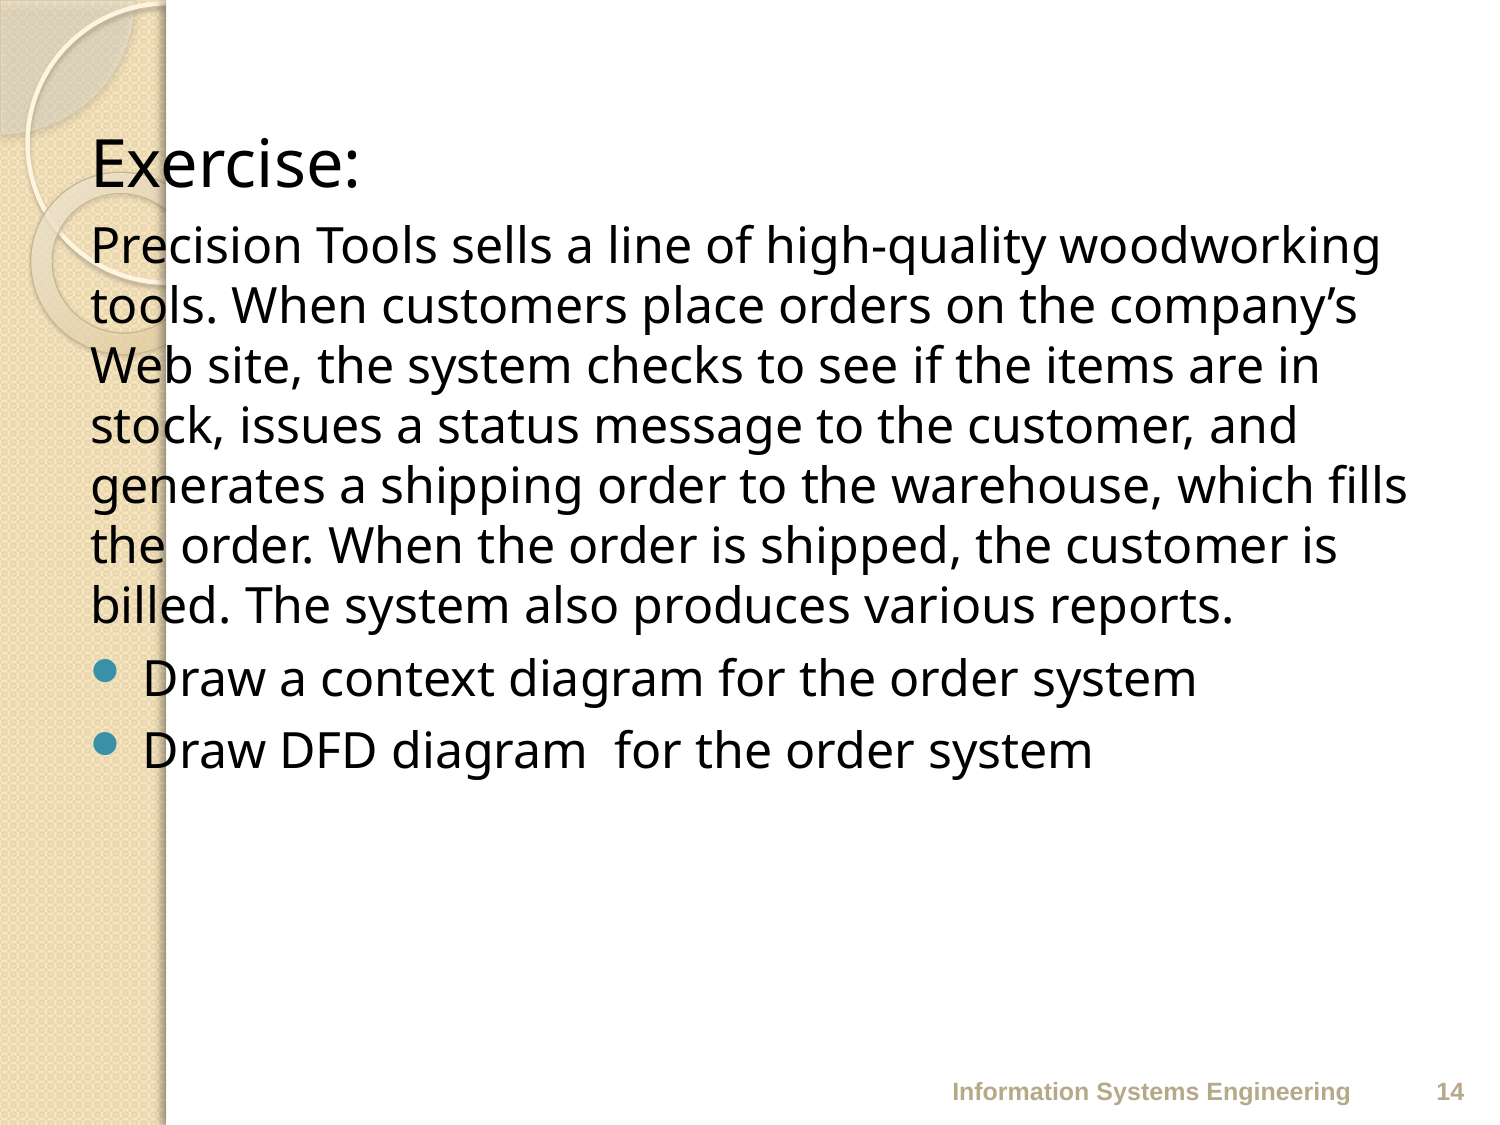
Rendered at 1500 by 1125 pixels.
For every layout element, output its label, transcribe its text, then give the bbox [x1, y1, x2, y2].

footer Information Systems Engineering [937, 1034, 1413, 1113]
list Exercise: Precision Tools sells a line of high-quality woodworking tools. When customers place orders on the company’s Web site, the system checks to see if the items are in stock, issues a status message to the customer, and generates a shipping order to the warehouse, which fills the order. When the order is shipped, the customer is billed. The system also produces various reports. Draw a context diagram for the order system Draw DFD diagram for the order system [74, 113, 1426, 963]
slide_number 14 [1413, 1034, 1488, 1113]
